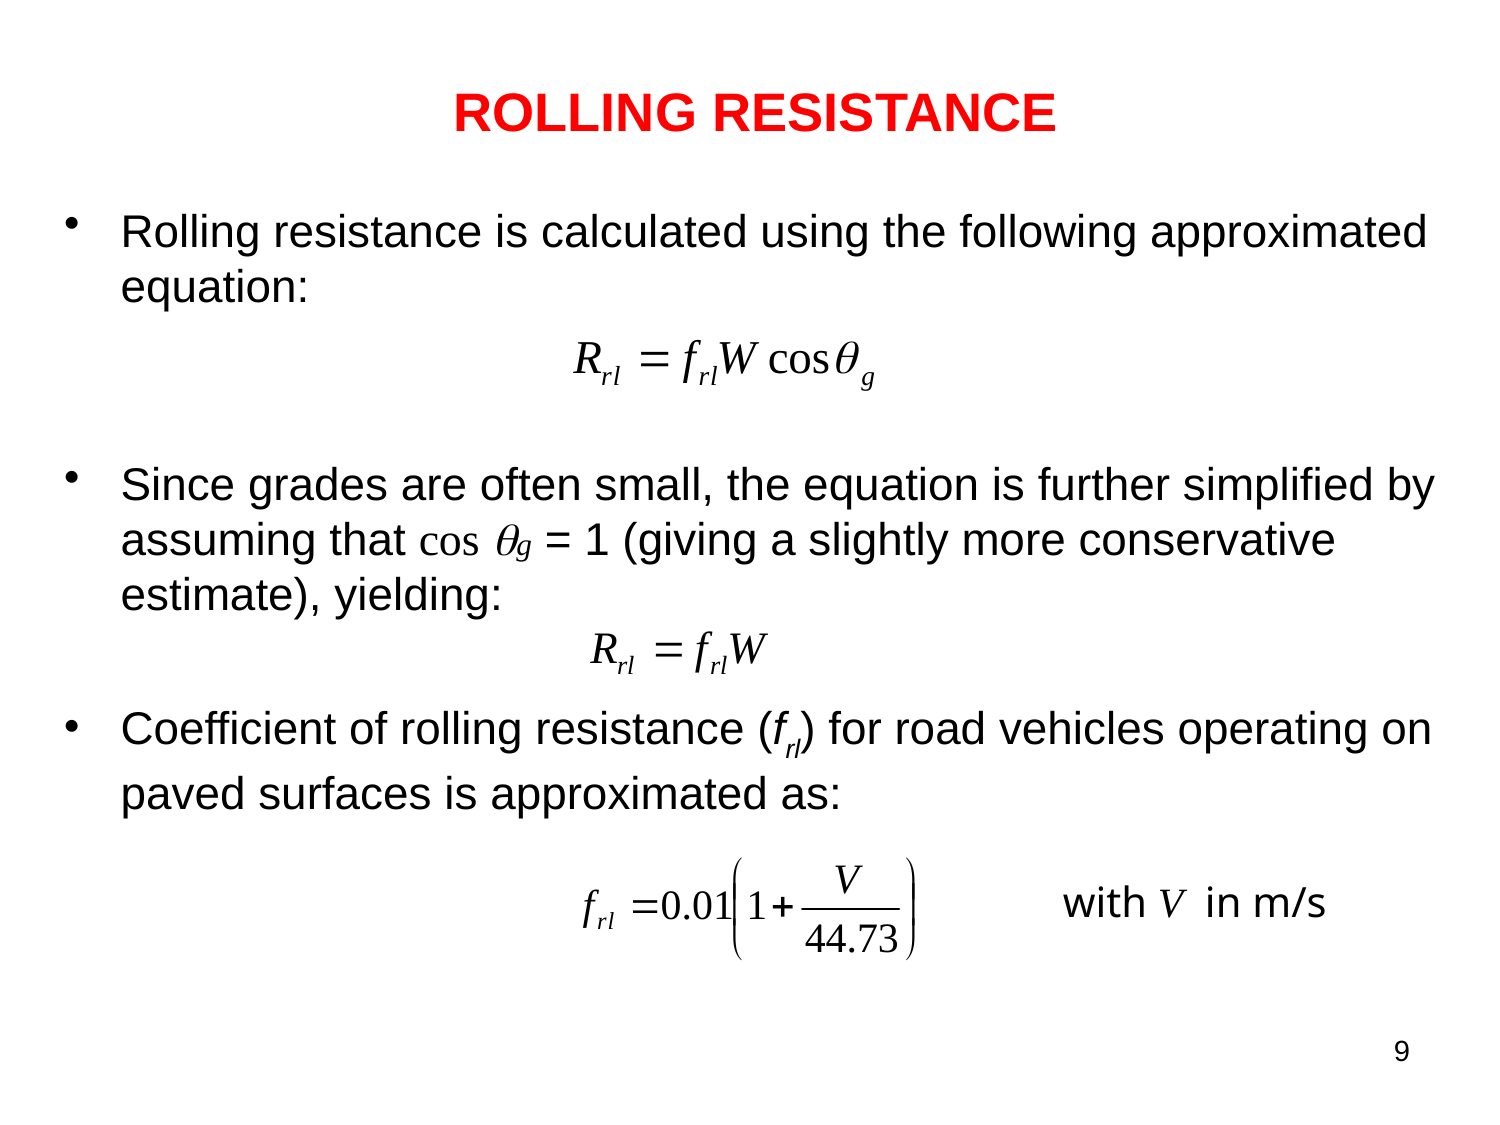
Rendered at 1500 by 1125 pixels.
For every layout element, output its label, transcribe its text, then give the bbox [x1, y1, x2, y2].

text_box 9 [1074, 1024, 1425, 1103]
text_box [564, 326, 887, 402]
text_box with V in m/s [1048, 868, 1399, 933]
text_box Rolling resistance is calculated using the following approximated equation: Since grades are often small, the equation is further simplified by assuming that cos g = 1 (giving a slightly more conservative estimate), yielding: Coefficient of rolling resistance (frl) for road vehicles operating on paved surfaces is approximated as: [49, 194, 1457, 377]
title ROLLING RESISTANCE [41, 42, 1471, 177]
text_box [568, 849, 929, 969]
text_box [581, 617, 778, 686]
